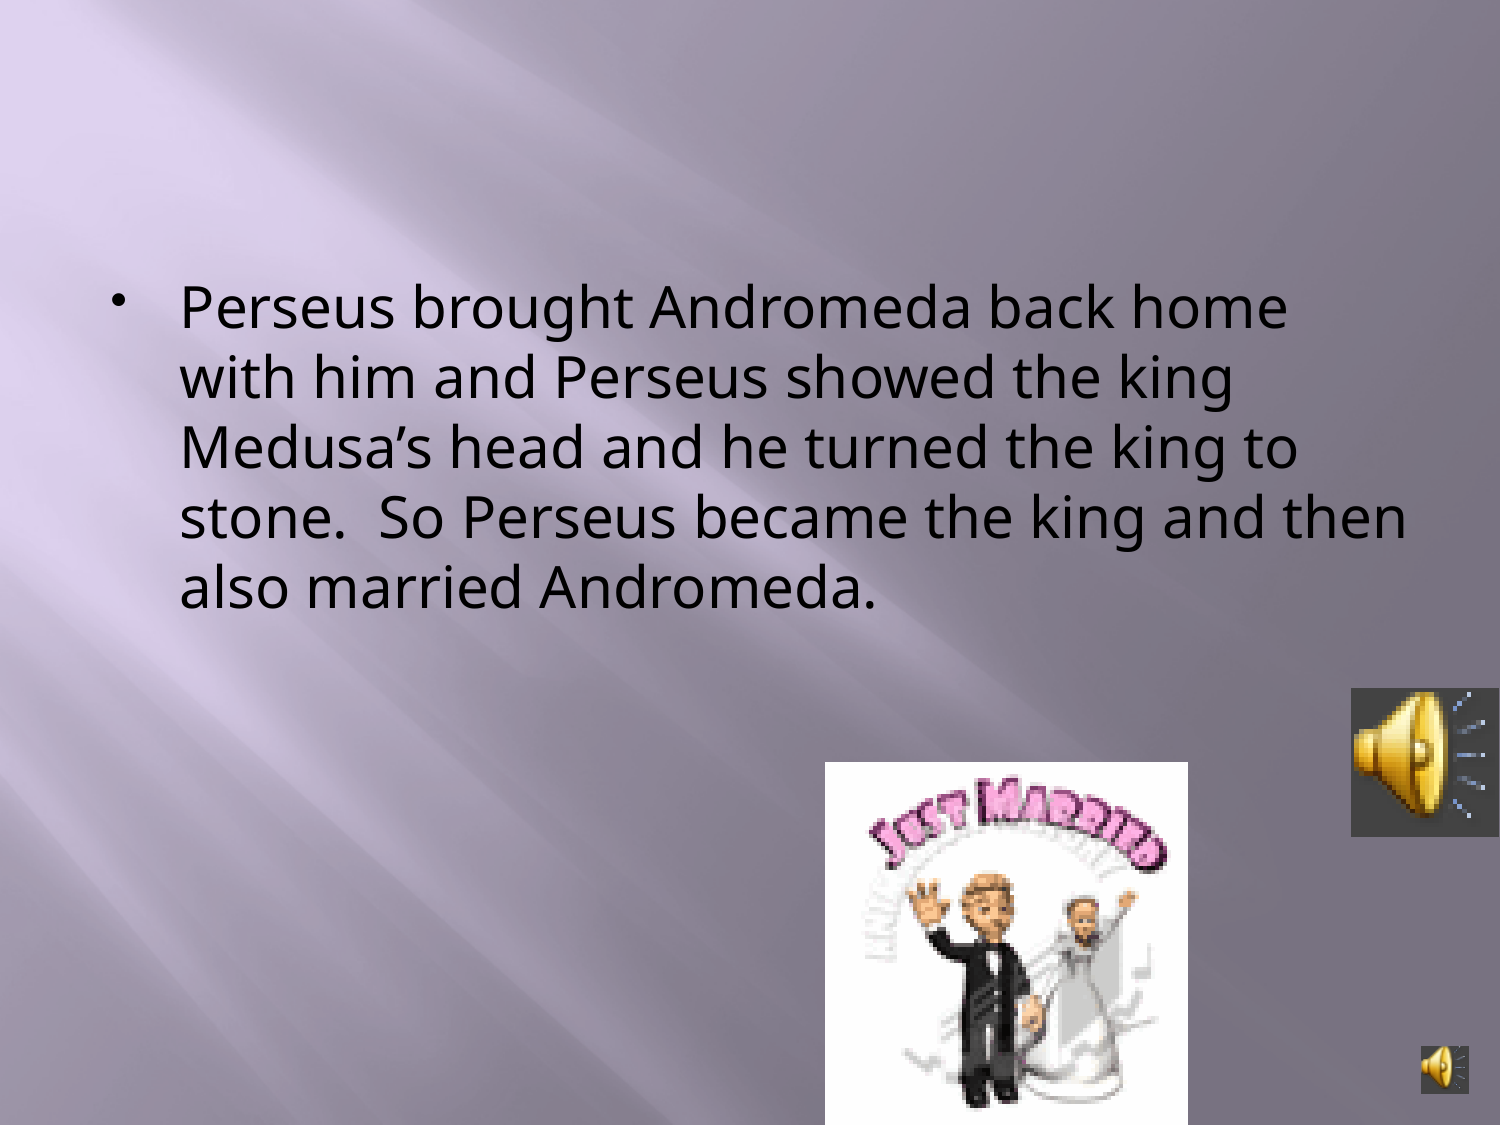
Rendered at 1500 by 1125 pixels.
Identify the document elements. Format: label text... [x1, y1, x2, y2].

picture [1419, 1044, 1471, 1096]
picture [824, 762, 1188, 1125]
list Perseus brought Andromeda back home with him and Perseus showed the king Medusa’s head and he turned the king to stone. So Perseus became the king and then also married Andromeda. [75, 262, 1425, 1035]
picture [1349, 687, 1500, 838]
